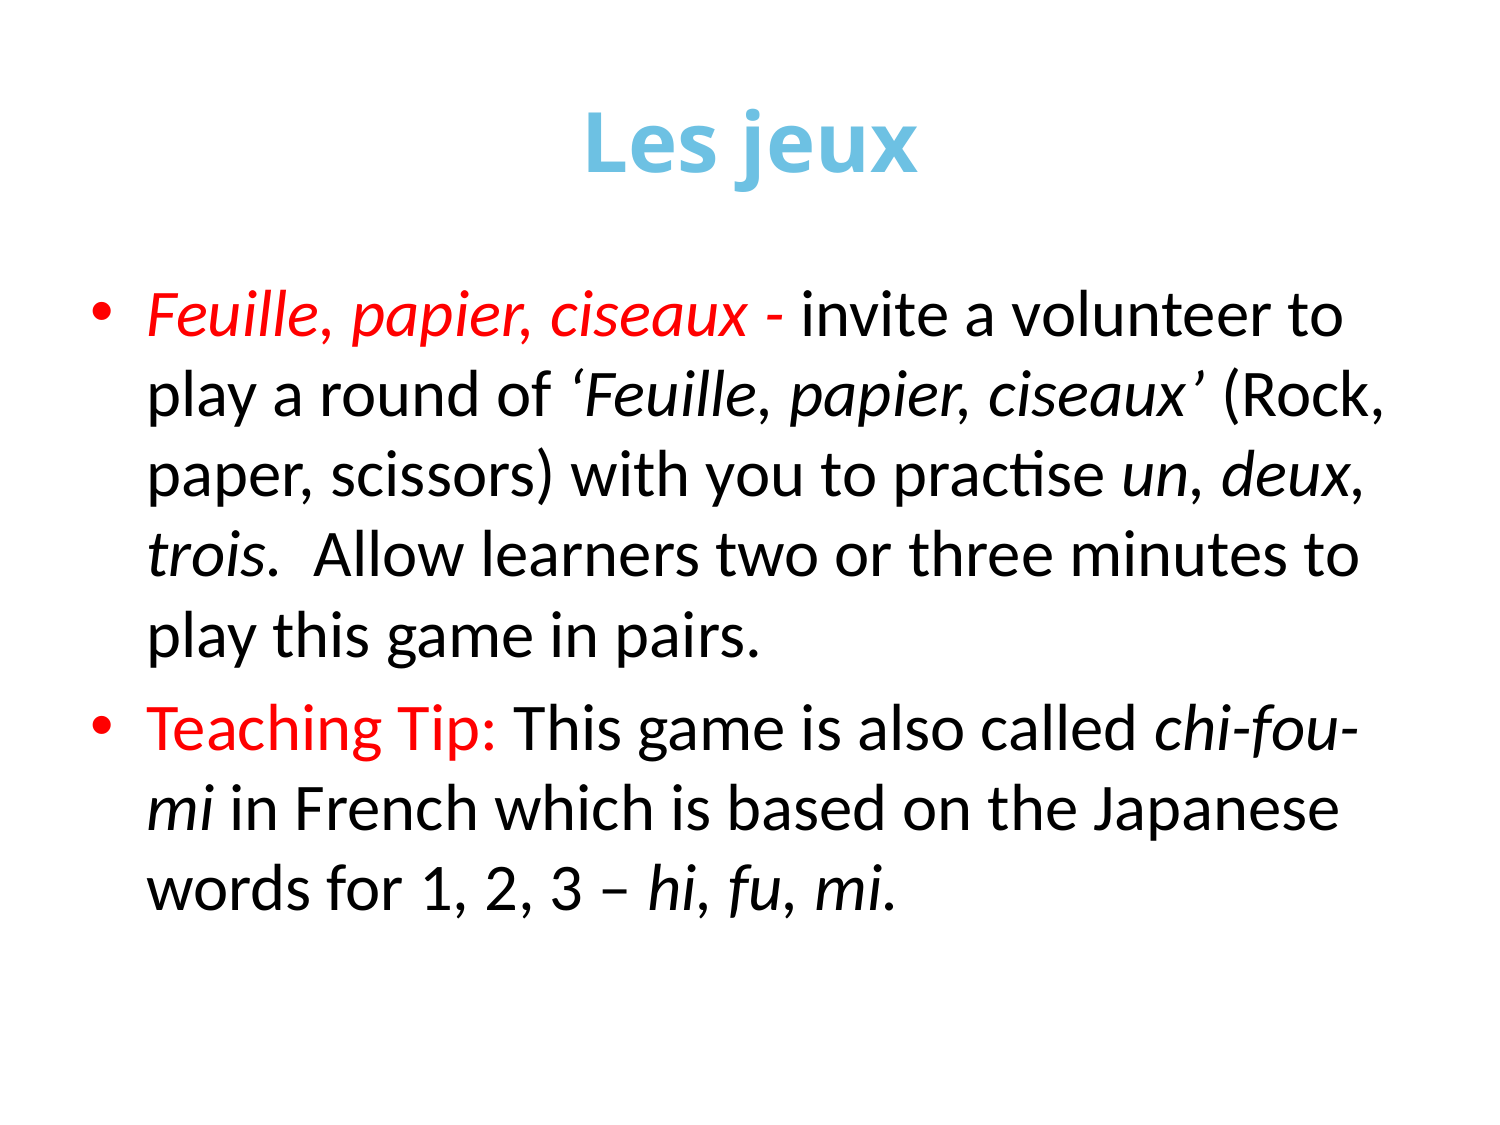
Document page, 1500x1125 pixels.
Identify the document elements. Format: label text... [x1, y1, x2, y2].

list Feuille, papier, ciseaux - invite a volunteer to play a round of ‘Feuille, papier, ciseaux’ (Rock, paper, scissors) with you to practise un, deux, trois. Allow learners two or three minutes to play this game in pairs. Teaching Tip: This game is also called chi-fou-mi in French which is based on the Japanese words for 1, 2, 3 – hi, fu, mi. [75, 262, 1425, 1005]
title Les jeux [75, 45, 1425, 233]
